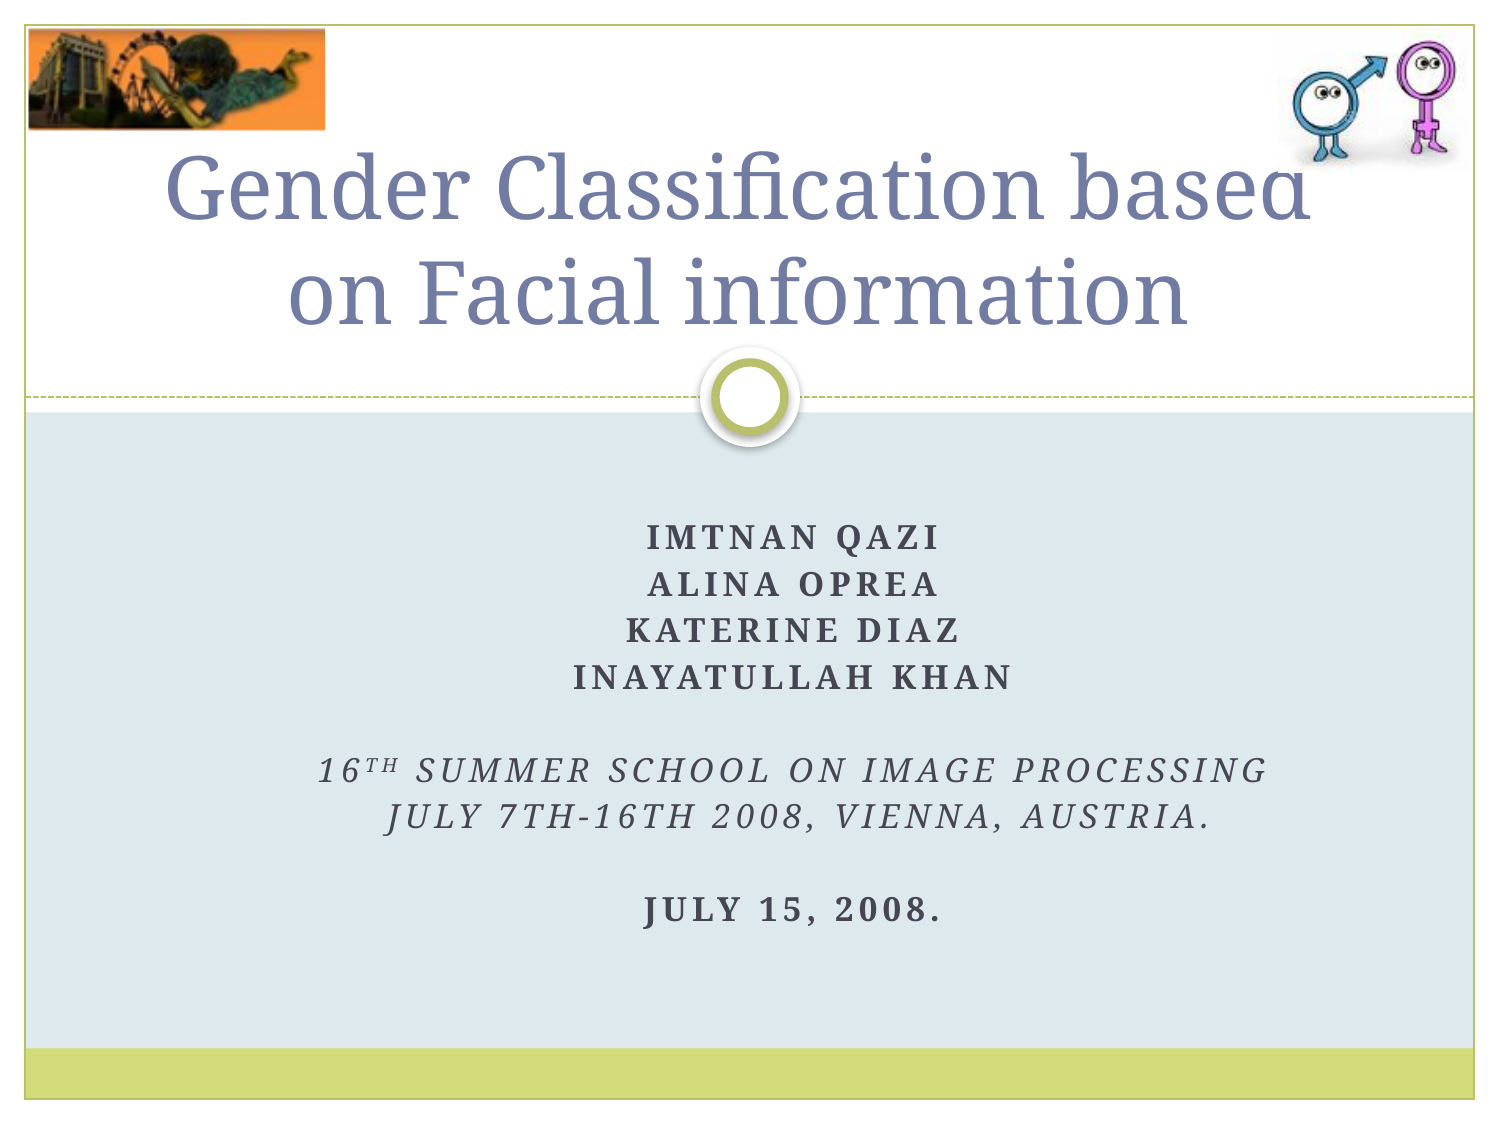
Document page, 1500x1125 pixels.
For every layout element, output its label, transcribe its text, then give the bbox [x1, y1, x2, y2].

title Gender Classification based on Facial information [112, 62, 1388, 350]
picture [1277, 28, 1471, 173]
subtitle Imtnan QAZI Alina oprea Katerine diaz InayatUllah khan 16th Summer School on Image Processing July 7th-16th 2008, Vienna, Austria. July 15, 2008. [225, 462, 1360, 973]
picture [27, 27, 326, 134]
